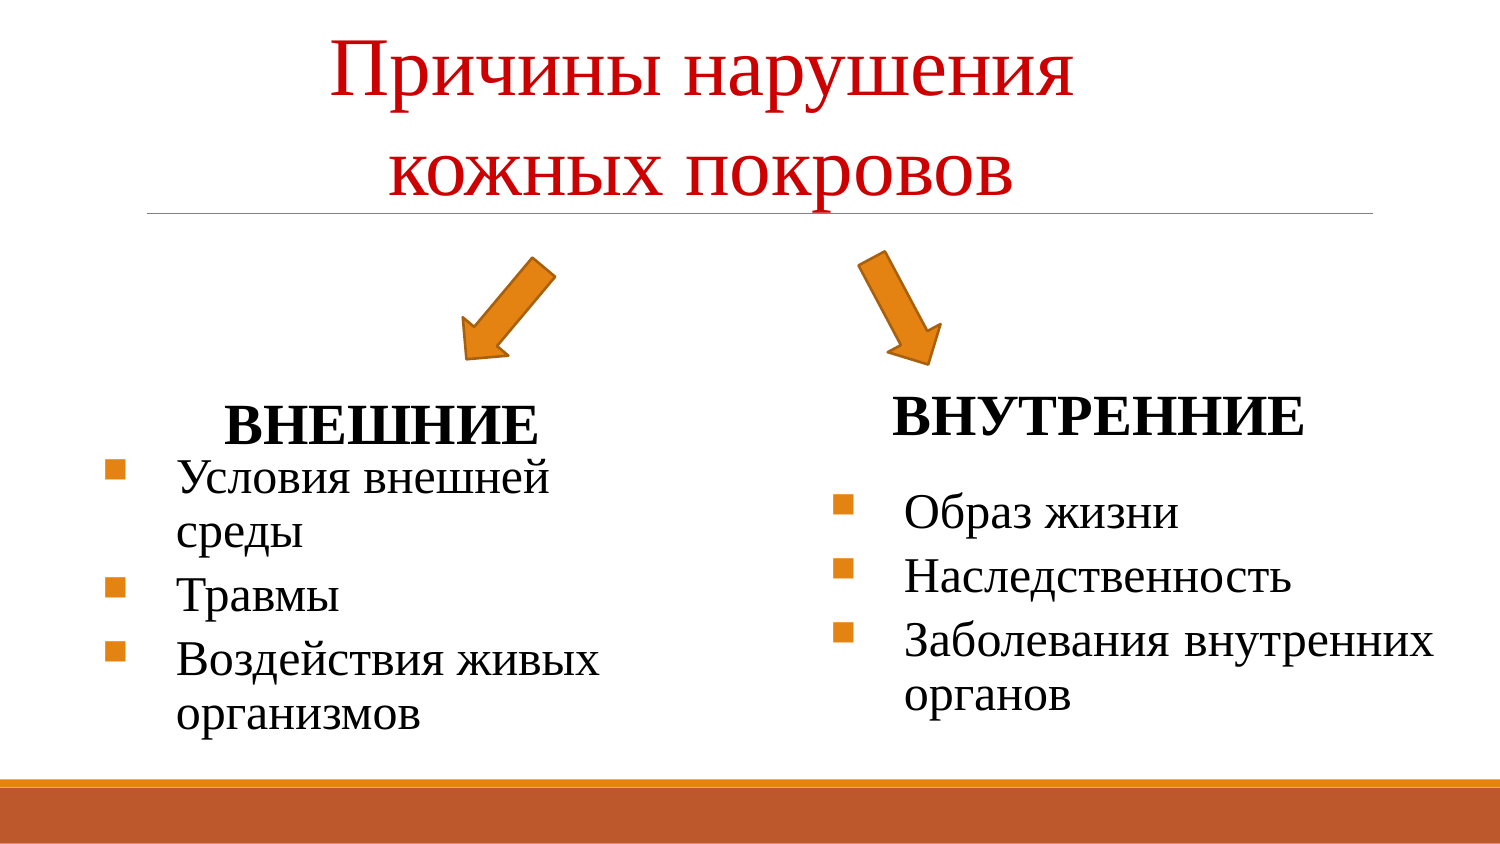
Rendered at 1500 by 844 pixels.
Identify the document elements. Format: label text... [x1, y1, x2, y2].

text_box [461, 256, 557, 361]
text_box ВНЕШНИЕ [170, 378, 594, 442]
text_box Образ жизни Наследственность Заболевания внутренних органов [815, 478, 1450, 778]
text_box [857, 250, 942, 366]
text_box ВНУТРЕННИЕ [794, 369, 1405, 433]
text_box Причины нарушения кожных покровов [250, 46, 1154, 220]
text_box Условия внешней среды Травмы Воздействия живых организмов [87, 442, 703, 727]
